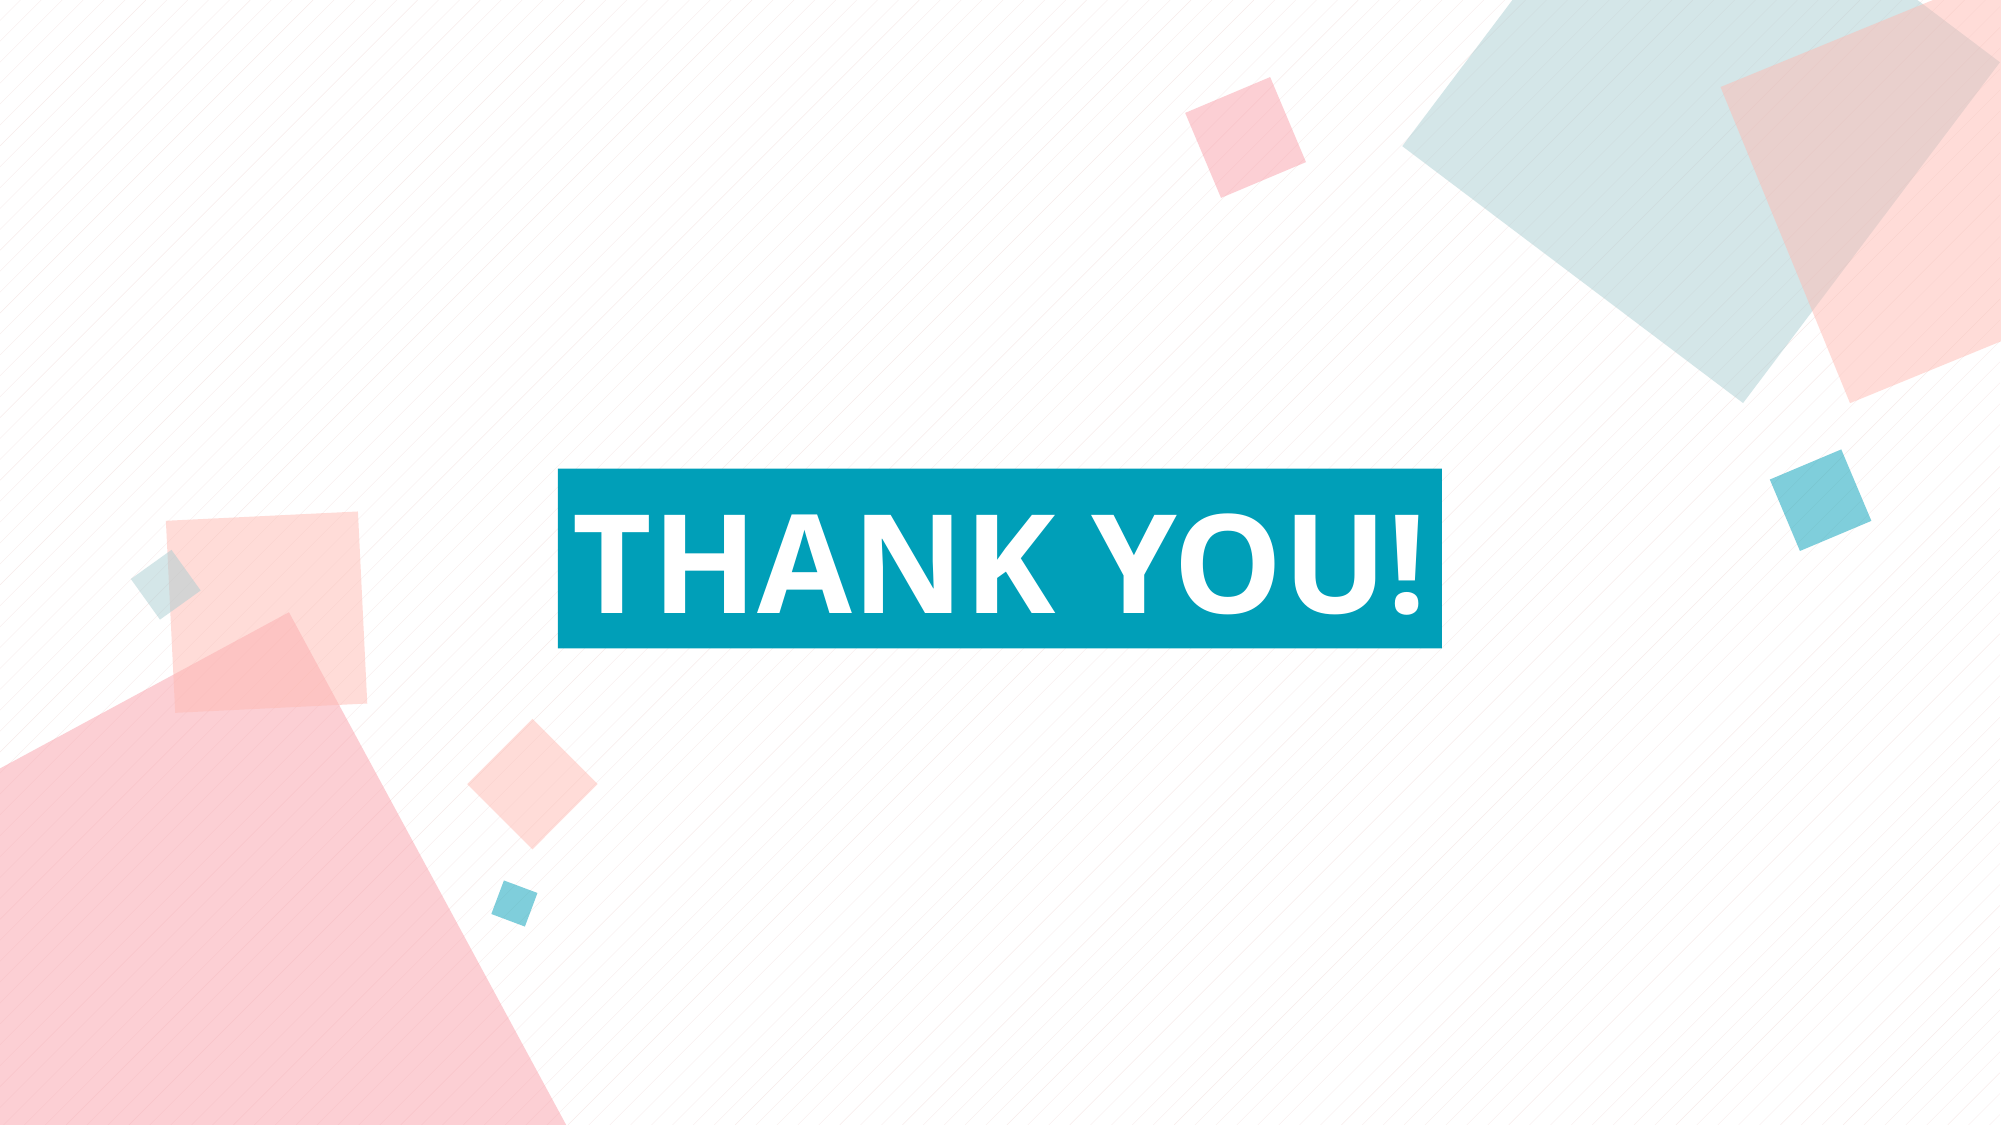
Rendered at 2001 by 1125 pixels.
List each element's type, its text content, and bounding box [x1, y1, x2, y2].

text_box THANK YOU! [557, 468, 1442, 649]
